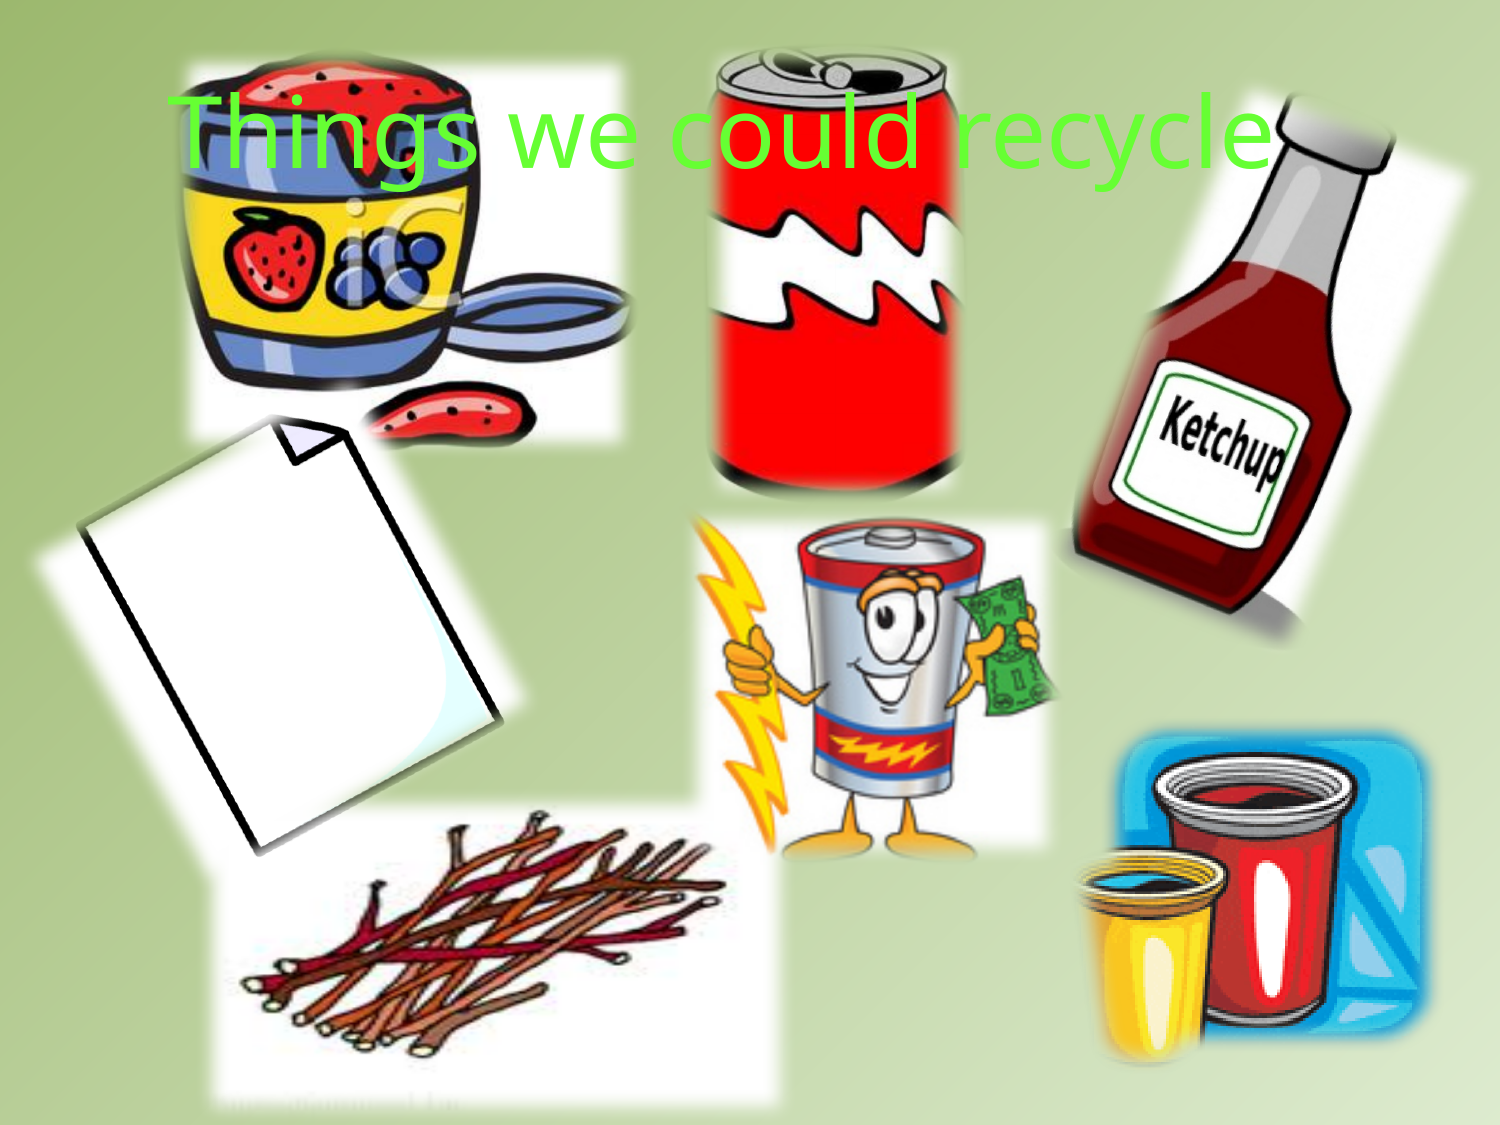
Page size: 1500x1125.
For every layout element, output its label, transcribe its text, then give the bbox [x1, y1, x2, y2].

title Things we could recycle [46, 35, 1397, 223]
picture [50, 42, 1445, 1125]
picture [1080, 91, 1455, 640]
